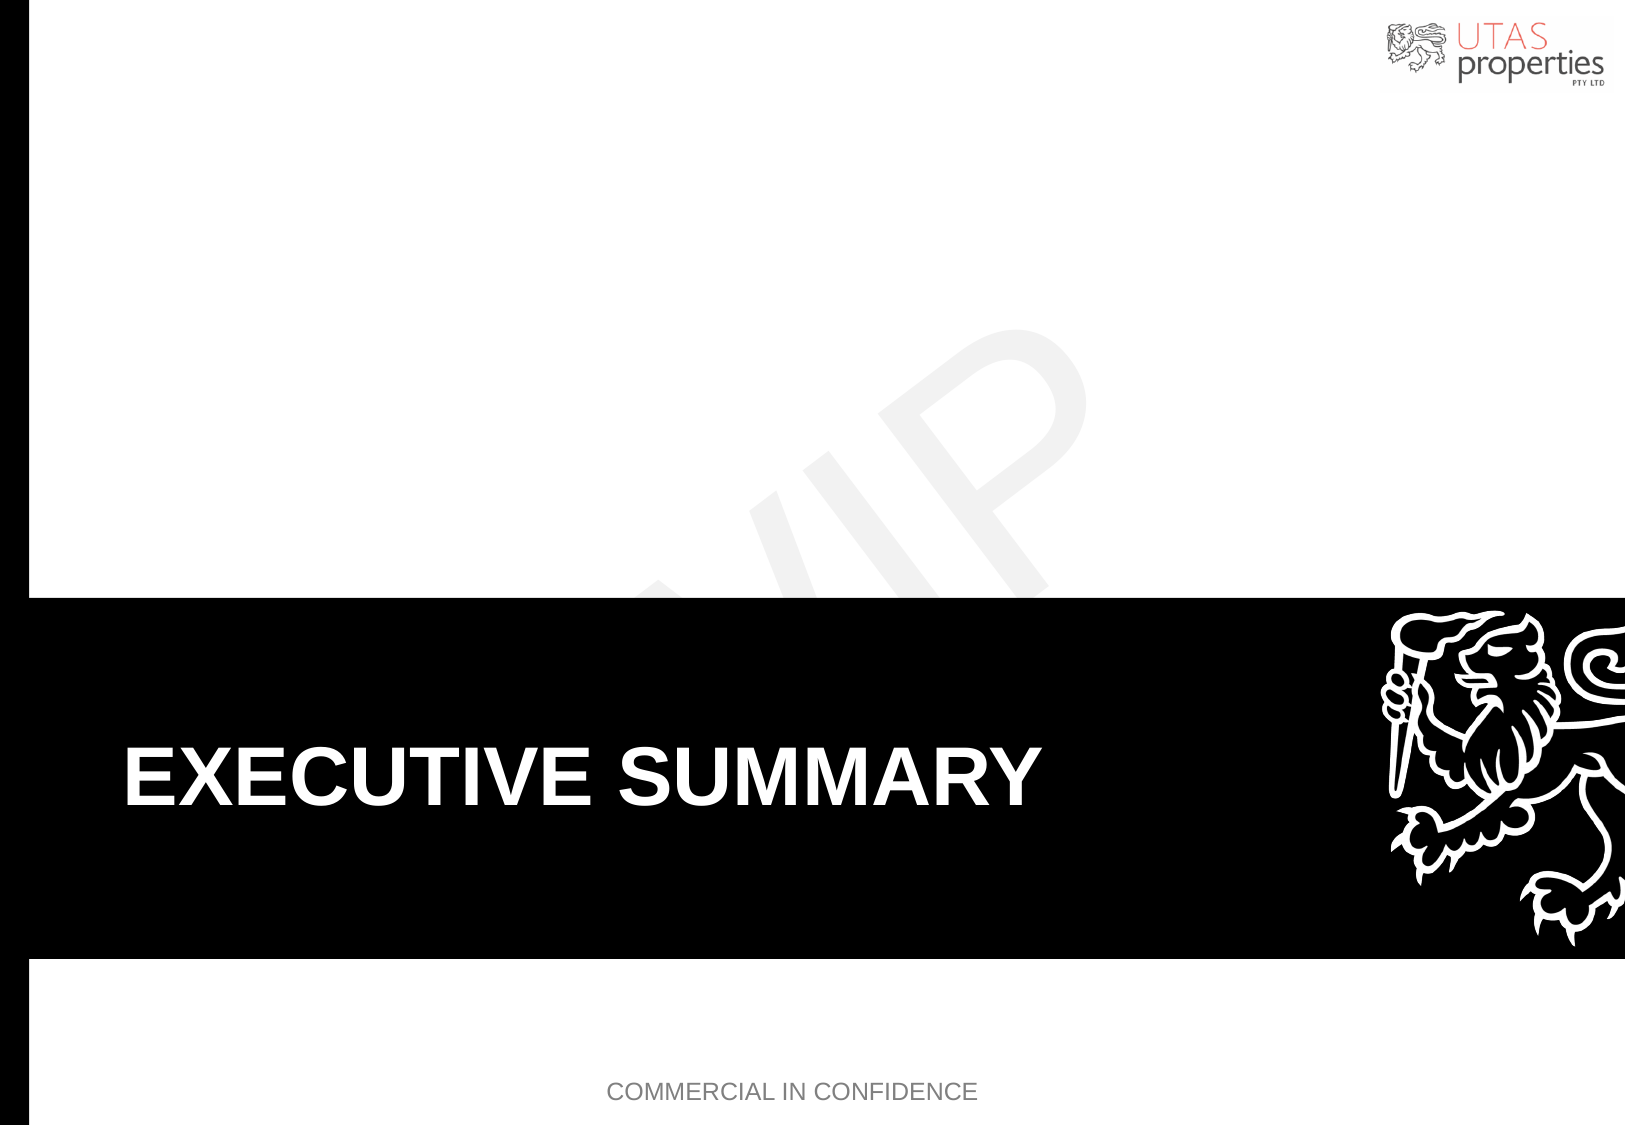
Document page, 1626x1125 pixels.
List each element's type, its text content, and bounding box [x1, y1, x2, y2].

picture [1380, 16, 1614, 93]
picture [1380, 610, 1625, 947]
title EXECUTIVE SUMMARY [123, 733, 1417, 824]
